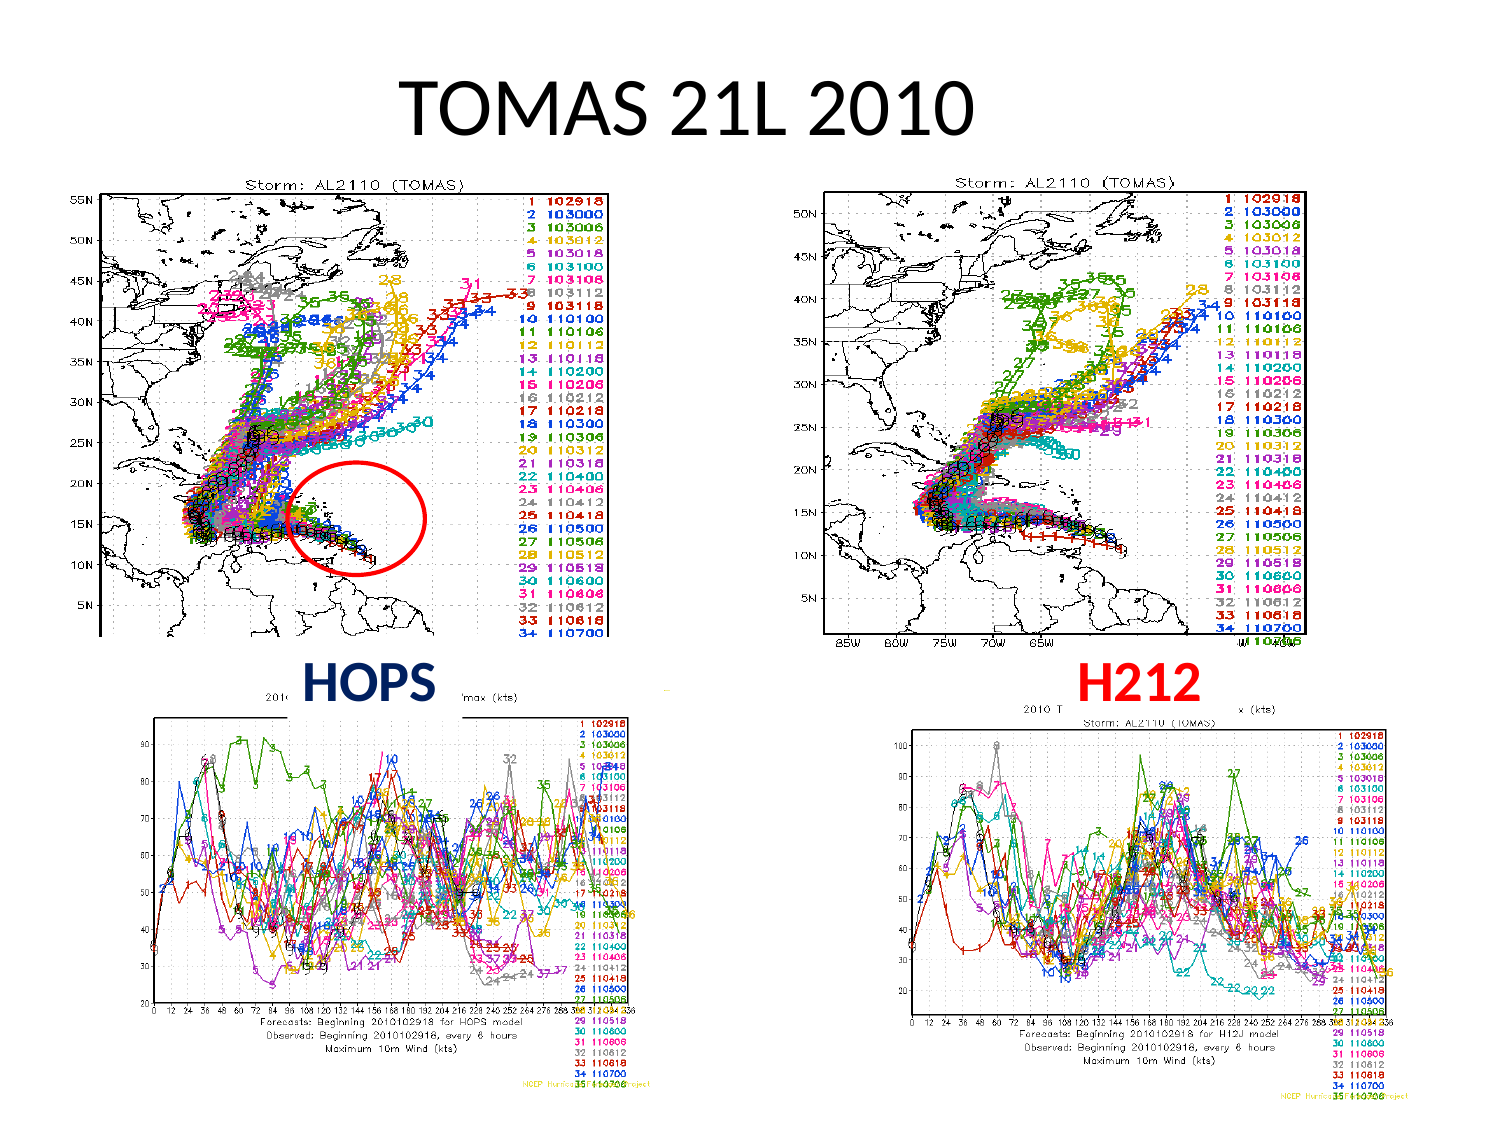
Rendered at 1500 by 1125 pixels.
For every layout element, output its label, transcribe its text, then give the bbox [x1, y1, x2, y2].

text_box TOMAS 21L 2010 [75, 45, 1300, 175]
picture [749, 175, 1410, 1101]
picture [30, 180, 691, 1088]
